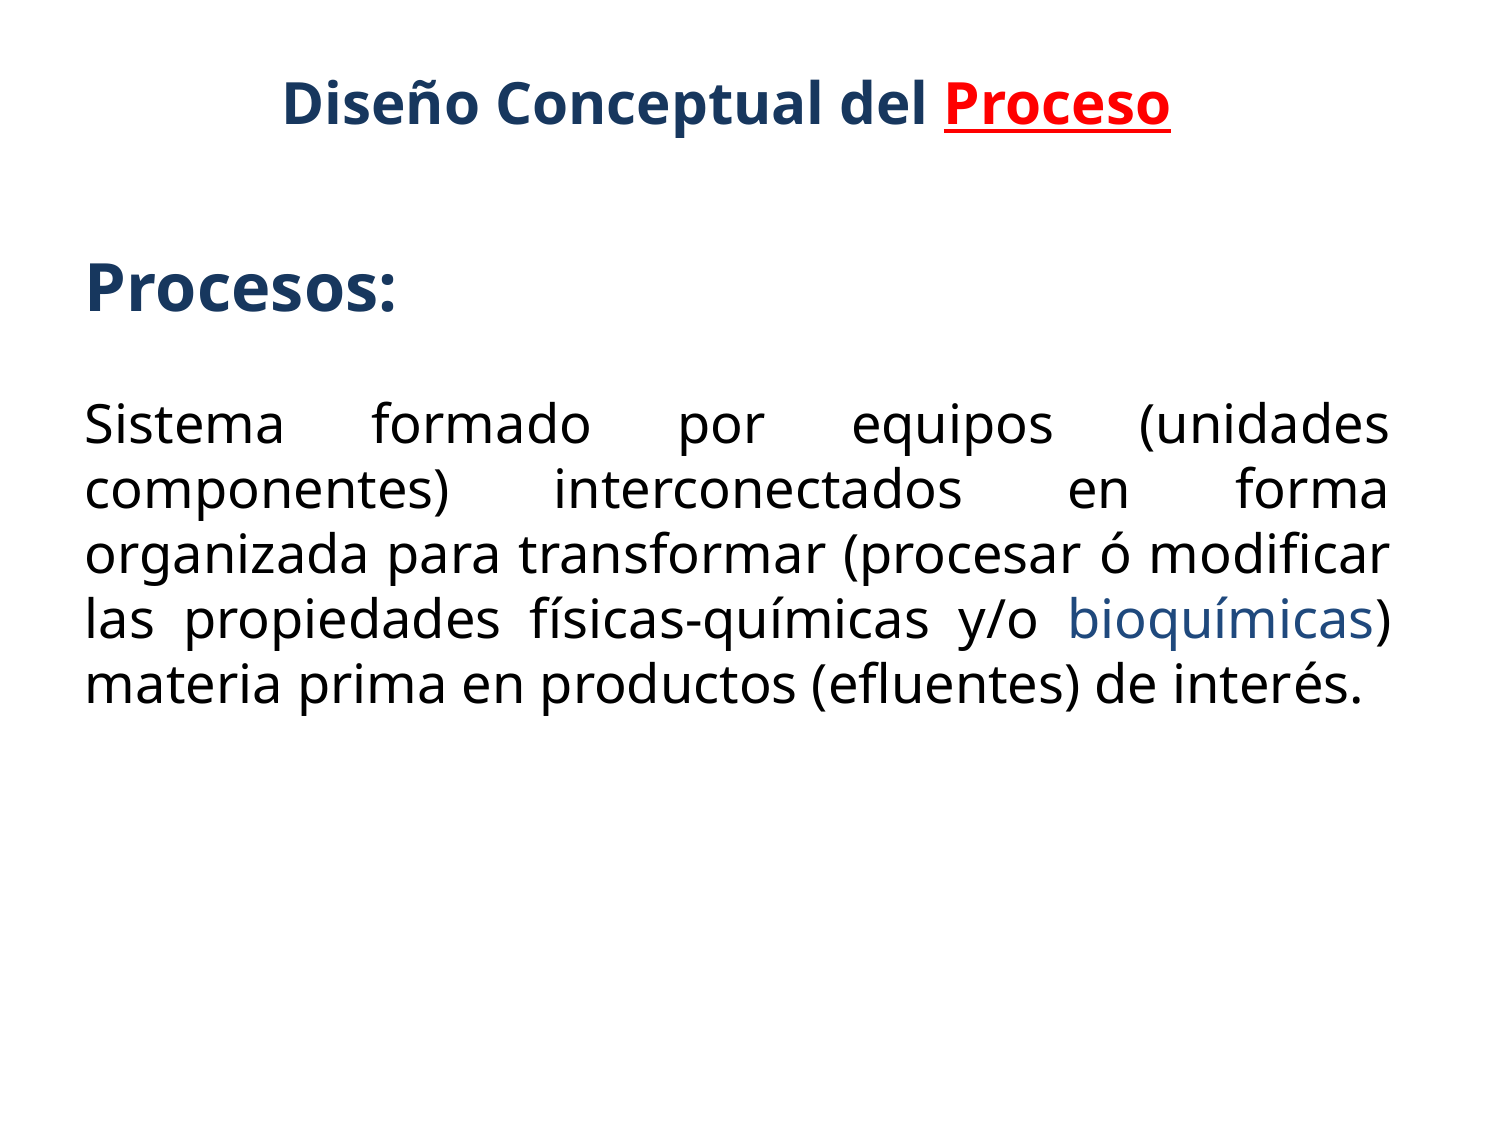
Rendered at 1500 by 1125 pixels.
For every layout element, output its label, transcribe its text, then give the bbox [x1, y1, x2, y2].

text_box Procesos: Sistema formado por equipos (unidades componentes) interconectados en forma organizada para transformar (procesar ó modificar las propiedades físicas-químicas y/o bioquímicas) materia prima en productos (efluentes) de interés. [70, 237, 1407, 722]
text_box Diseño Conceptual del Proceso [93, 58, 1360, 189]
